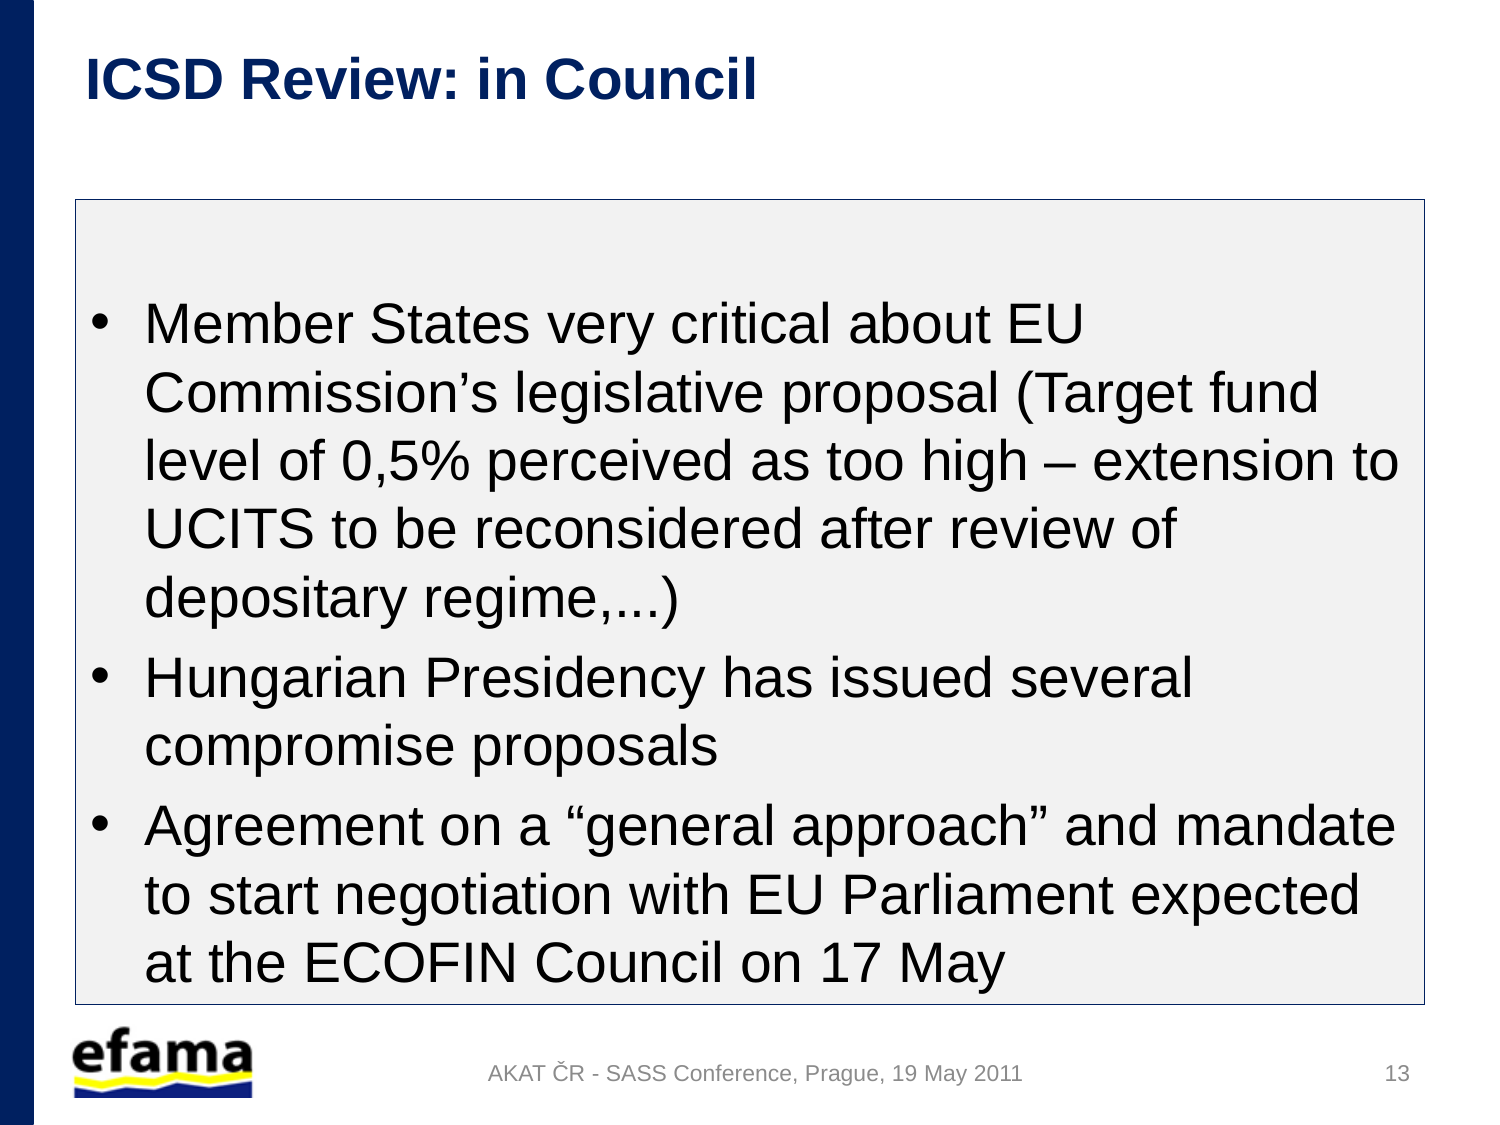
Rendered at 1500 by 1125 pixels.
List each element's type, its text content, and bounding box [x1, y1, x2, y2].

list Member States very critical about EU Commission’s legislative proposal (Target fund level of 0,5% perceived as too high – extension to UCITS to be reconsidered after review of depositary regime,...) Hungarian Presidency has issued several compromise proposals Agreement on a “general approach” and mandate to start negotiation with EU Parliament expected at the ECOFIN Council on 17 May [75, 199, 1425, 1005]
footer AKAT ČR - SASS Conference, Prague, 19 May 2011 [395, 1042, 1117, 1103]
title ICSD Review: in Council [70, 0, 1421, 153]
picture [70, 1019, 257, 1098]
slide_number 13 [1117, 1042, 1425, 1103]
